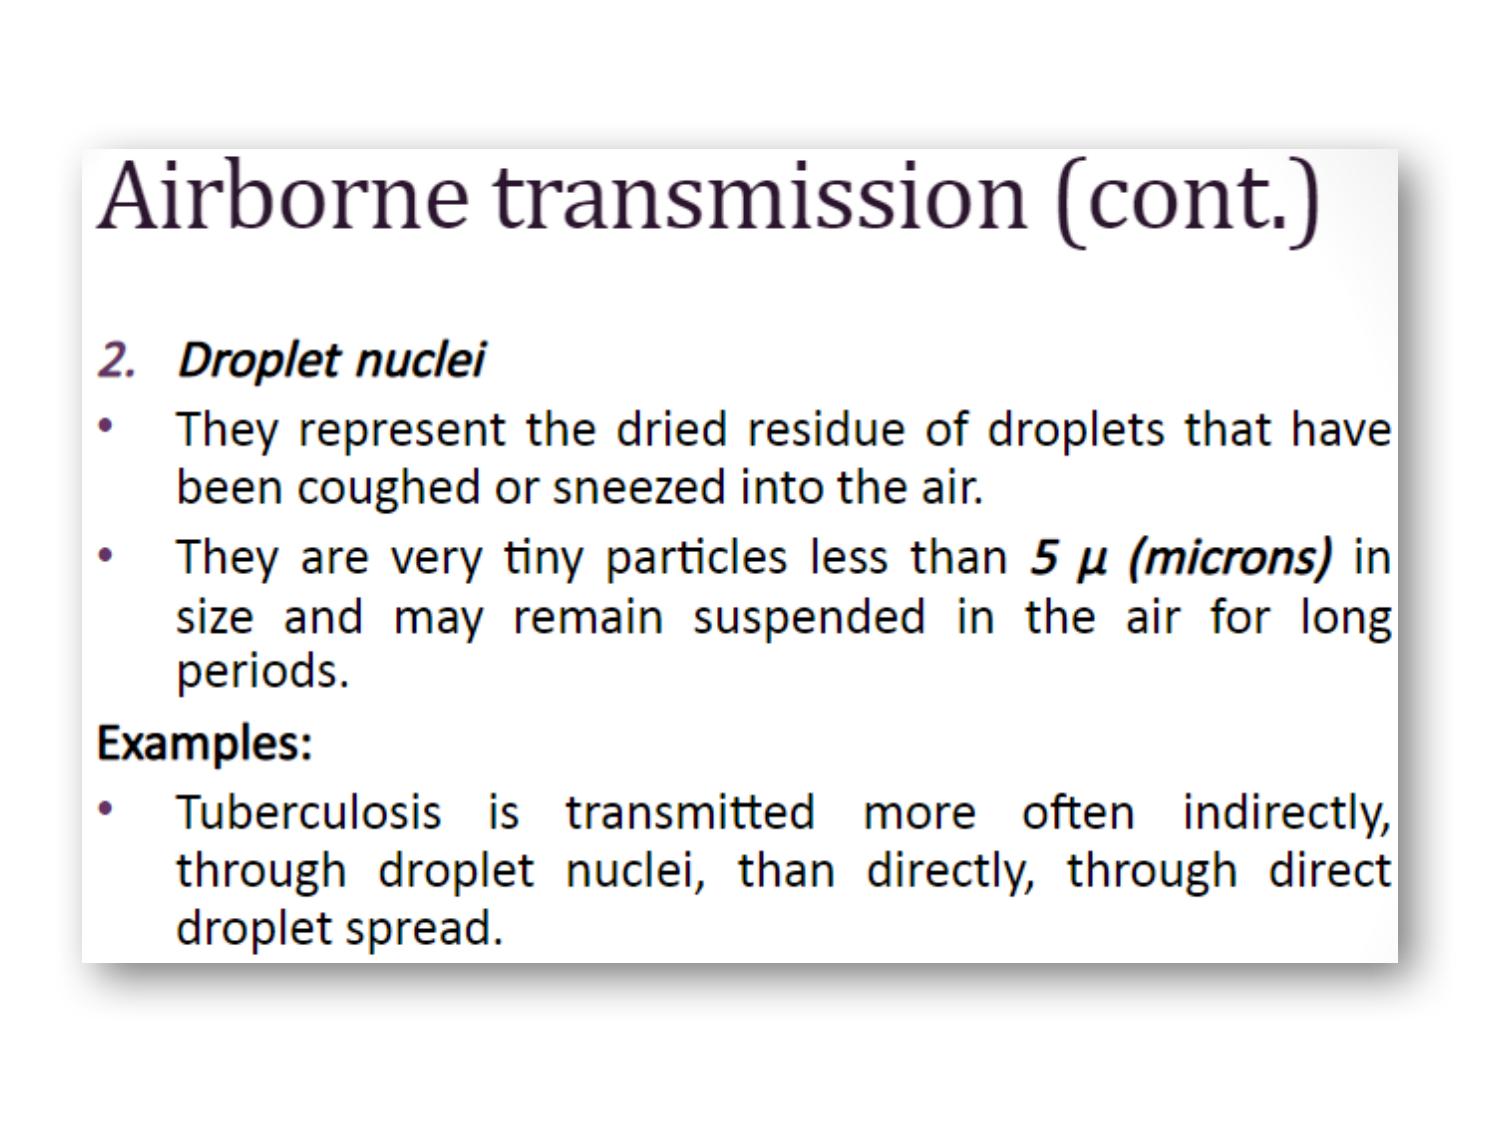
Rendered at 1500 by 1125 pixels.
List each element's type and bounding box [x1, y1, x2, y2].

picture [82, 149, 1398, 963]
